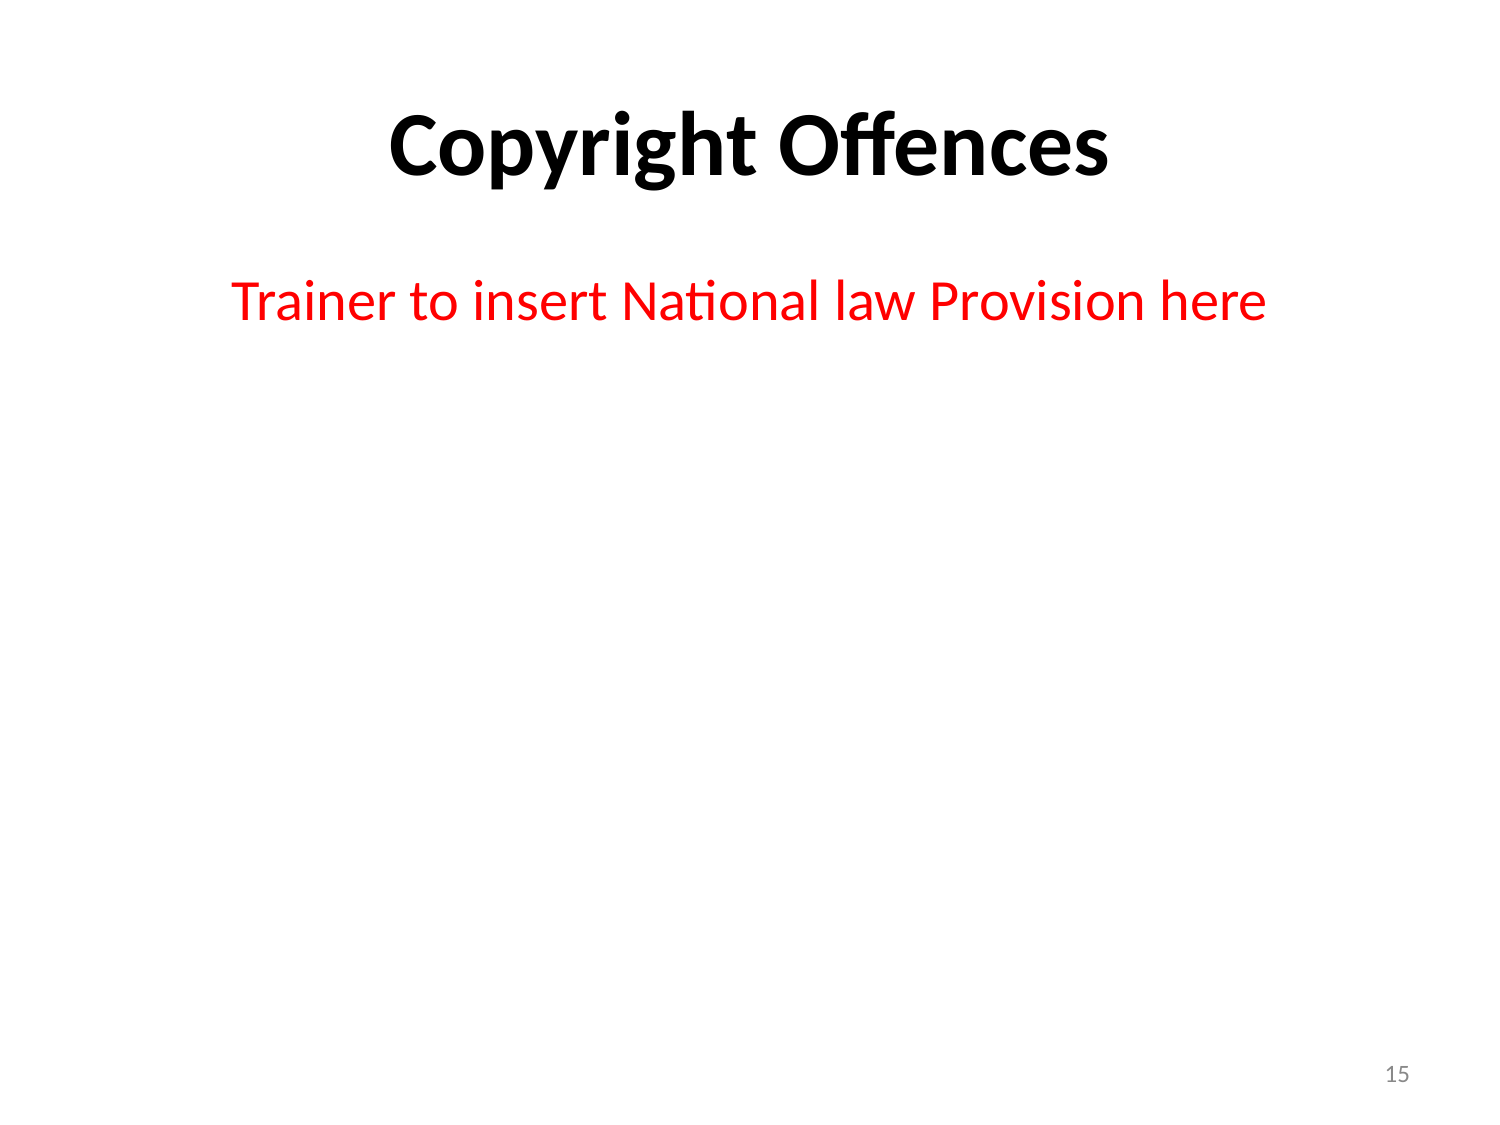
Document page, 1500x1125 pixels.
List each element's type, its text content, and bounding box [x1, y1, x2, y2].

list Trainer to insert National law Provision here [75, 262, 1425, 1005]
slide_number 15 [1074, 1042, 1425, 1103]
title Copyright Offences [75, 45, 1425, 233]
